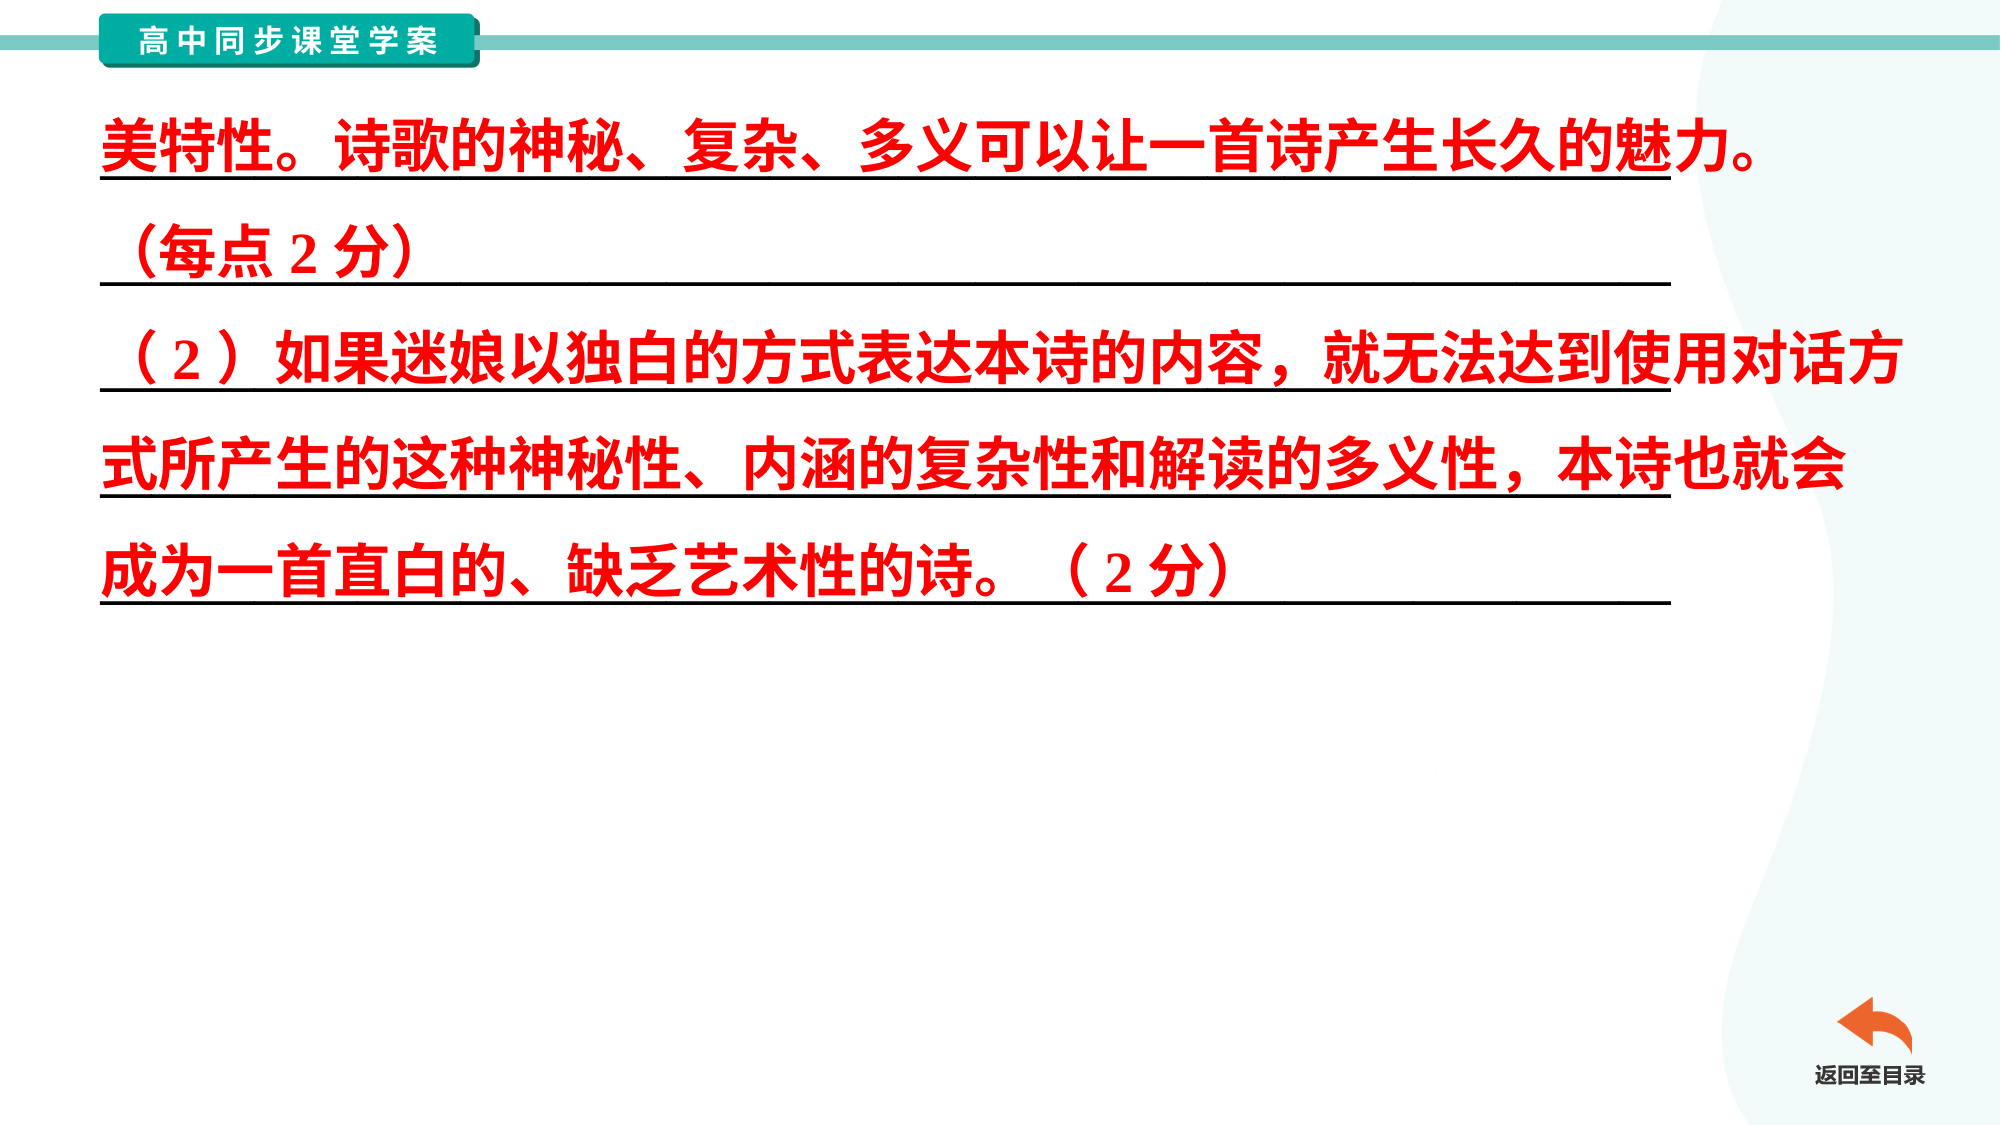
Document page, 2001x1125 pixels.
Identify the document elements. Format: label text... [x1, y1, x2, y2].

text_box 美特性。诗歌的神秘、复杂、多义可以让一首诗产生长久的魅力。 （每点2分） （2）如果迷娘以独白的方式表达本诗的内容，就无法达到使用对话方 式所产生的这种神秘性、内涵的复杂性和解读的多义性，本诗也就会 成为一首直白的、缺乏艺术性的诗。（2分） [100, 72, 1899, 604]
picture [0, 0, 2000, 1125]
text_box _____________________________________________________________ _____________________________________________________________ _____________________________________________________________ _____________________________________________________________ _____________________________________________________________ [100, 604, 1899, 608]
